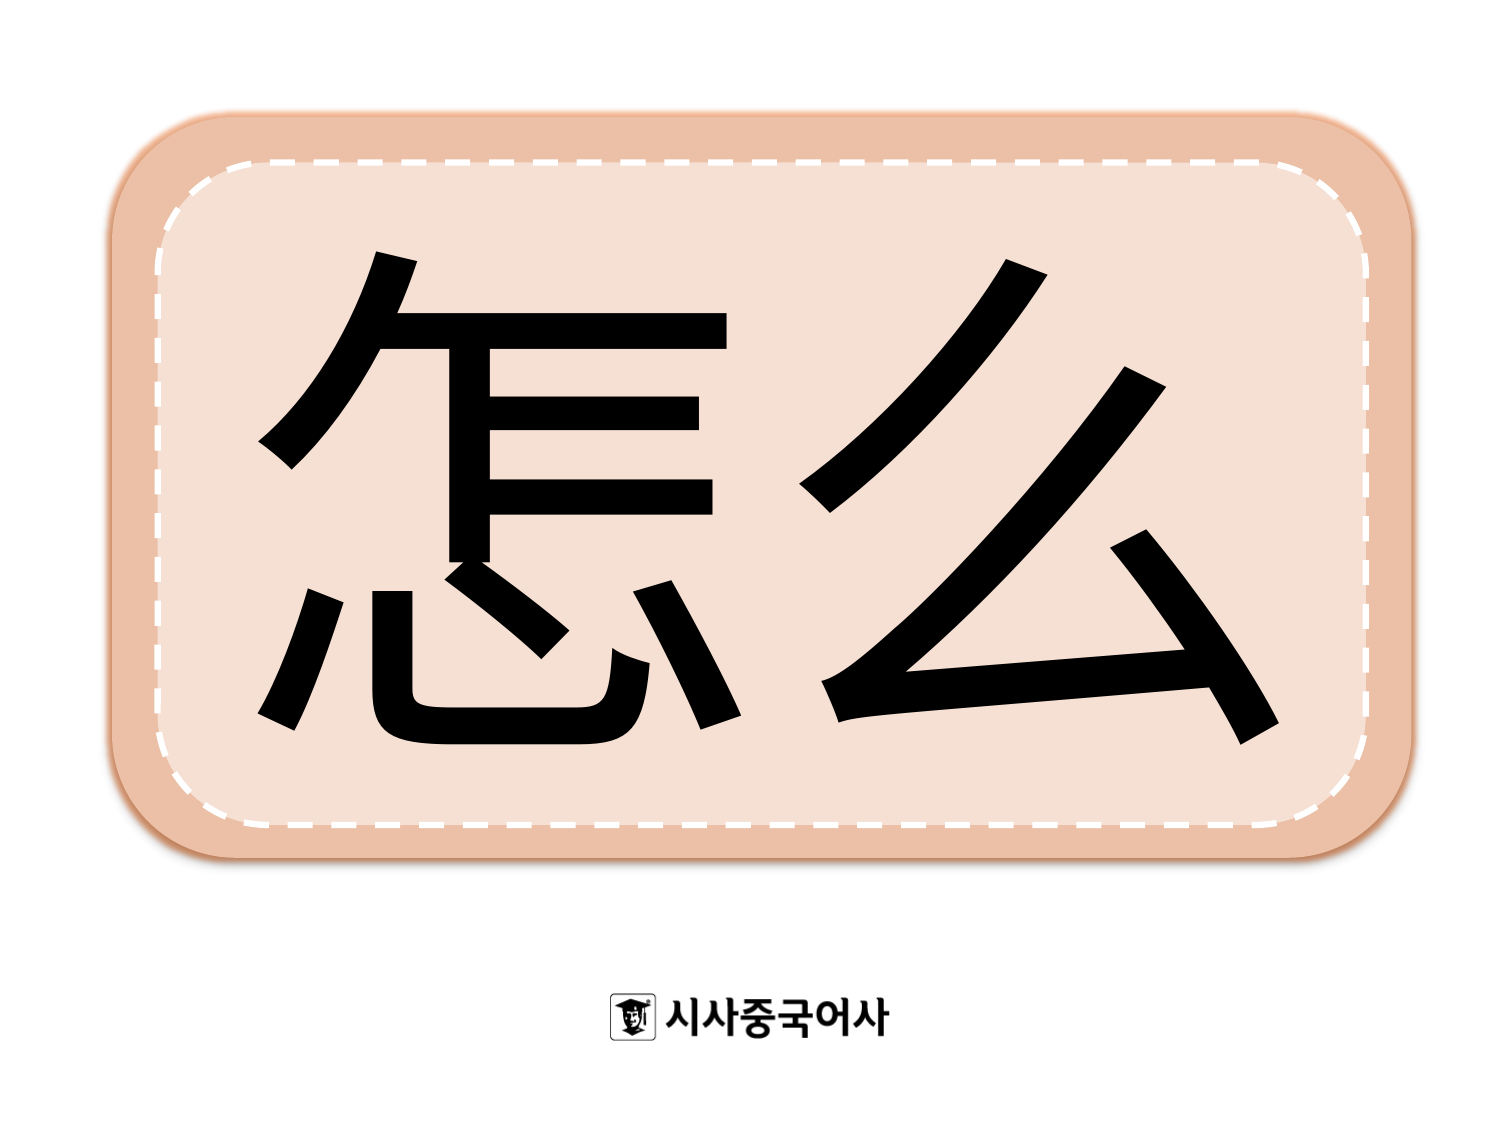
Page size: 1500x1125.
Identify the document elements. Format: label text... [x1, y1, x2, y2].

text_box 怎么 [162, 160, 1371, 824]
picture [602, 987, 898, 1047]
